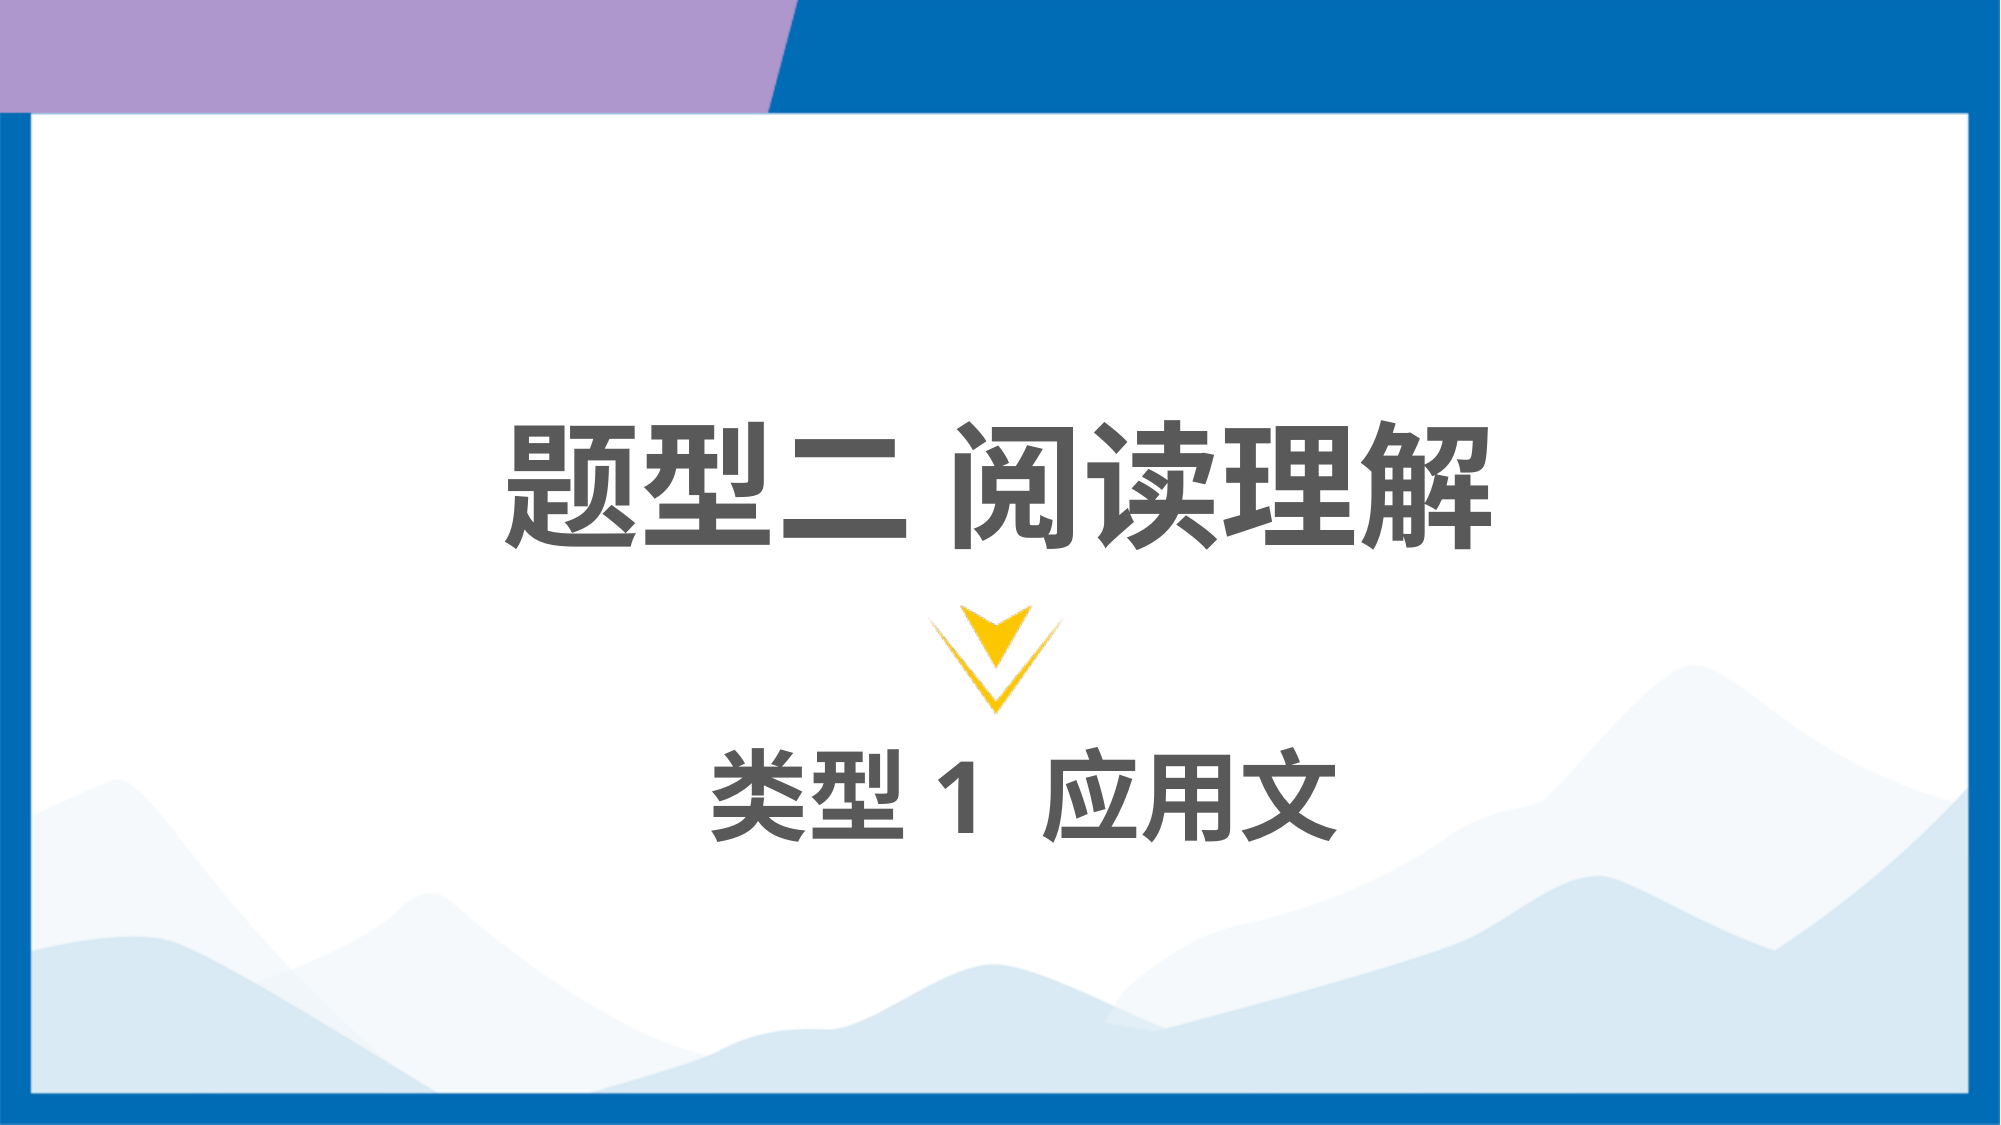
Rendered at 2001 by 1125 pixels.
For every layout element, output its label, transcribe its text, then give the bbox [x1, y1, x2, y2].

picture [0, 0, 2000, 1125]
text_box 类型1 应用文 [61, 731, 1988, 854]
text_box 题型二 阅读理解 [35, 383, 1962, 566]
